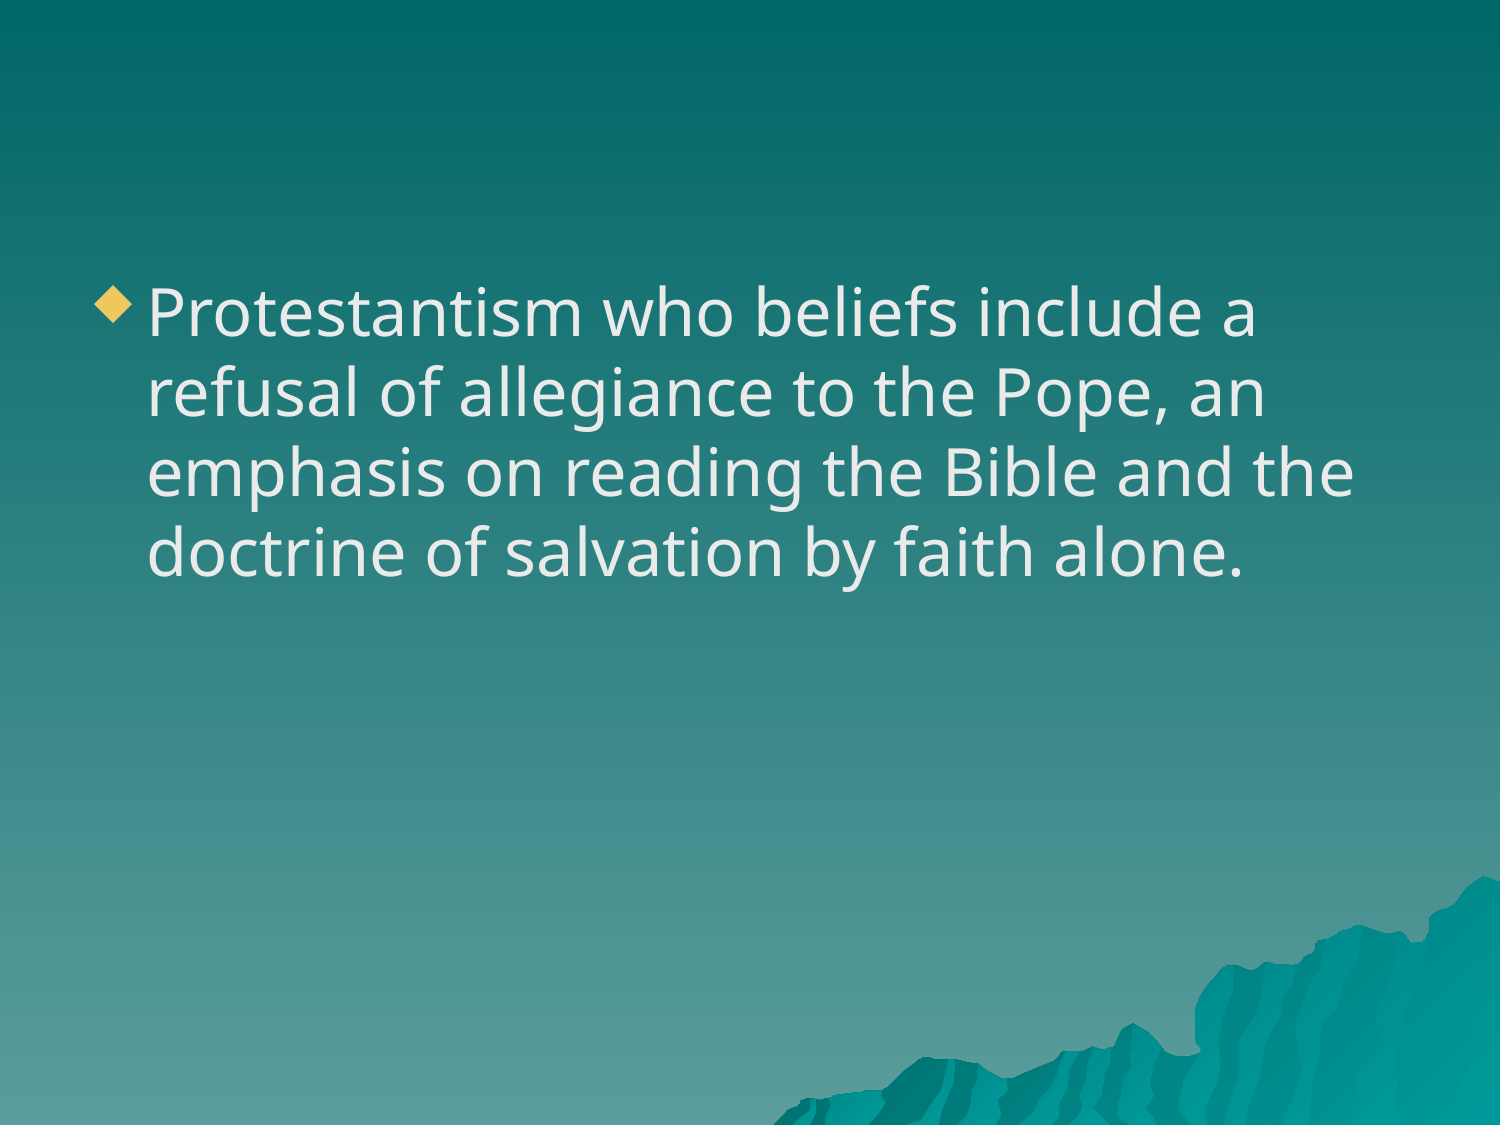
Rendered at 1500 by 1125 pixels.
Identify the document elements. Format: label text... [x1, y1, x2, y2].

list Protestantism who beliefs include a refusal of allegiance to the Pope, an emphasis on reading the Bible and the doctrine of salvation by faith alone. [74, 262, 1426, 1006]
